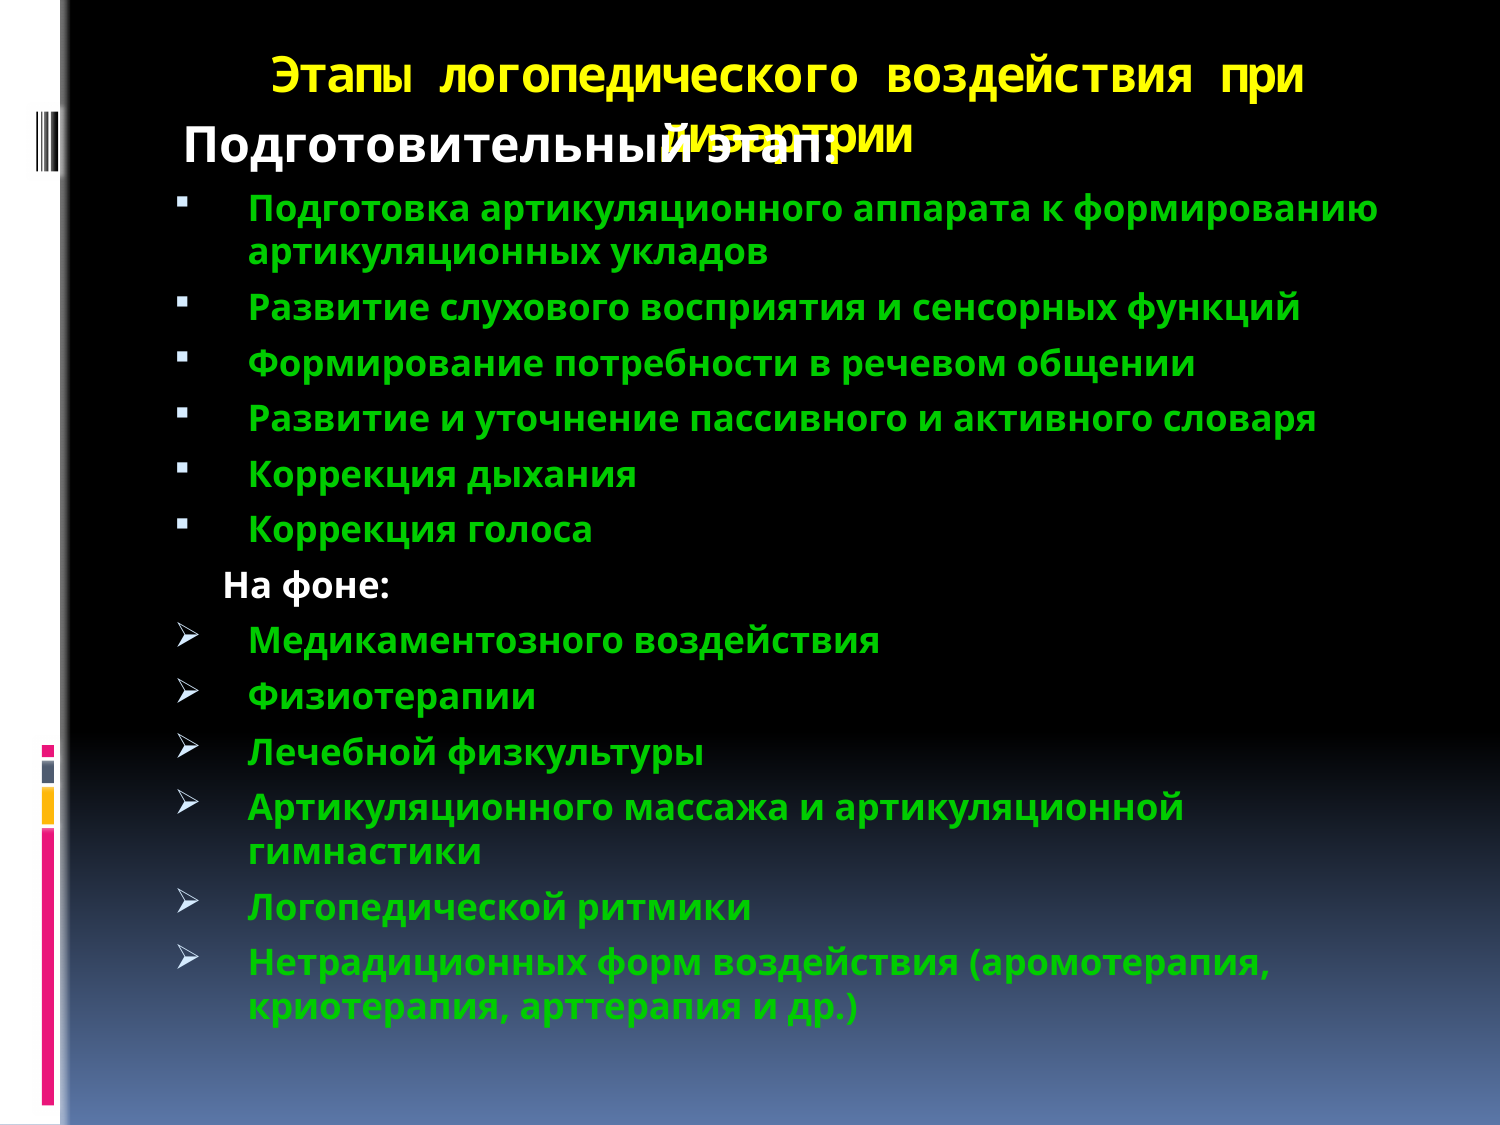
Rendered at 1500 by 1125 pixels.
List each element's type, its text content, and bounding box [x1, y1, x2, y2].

title Этапы логопедического воздействия при дизартрии [150, 35, 1425, 105]
list Подготовительный этап: Подготовка артикуляционного аппарата к формированию артикуляционных укладов Развитие слухового восприятия и сенсорных функций Формирование потребности в речевом общении Развитие и уточнение пассивного и активного словаря Коррекция дыхания Коррекция голоса На фоне: Медикаментозного воздействия Физиотерапии Лечебной физкультуры Артикуляционного массажа и артикуляционной гимнастики Логопедической ритмики Нетрадиционных форм воздействия (аромотерапия, криотерапия, арттерапия и др.) [150, 105, 1425, 1043]
